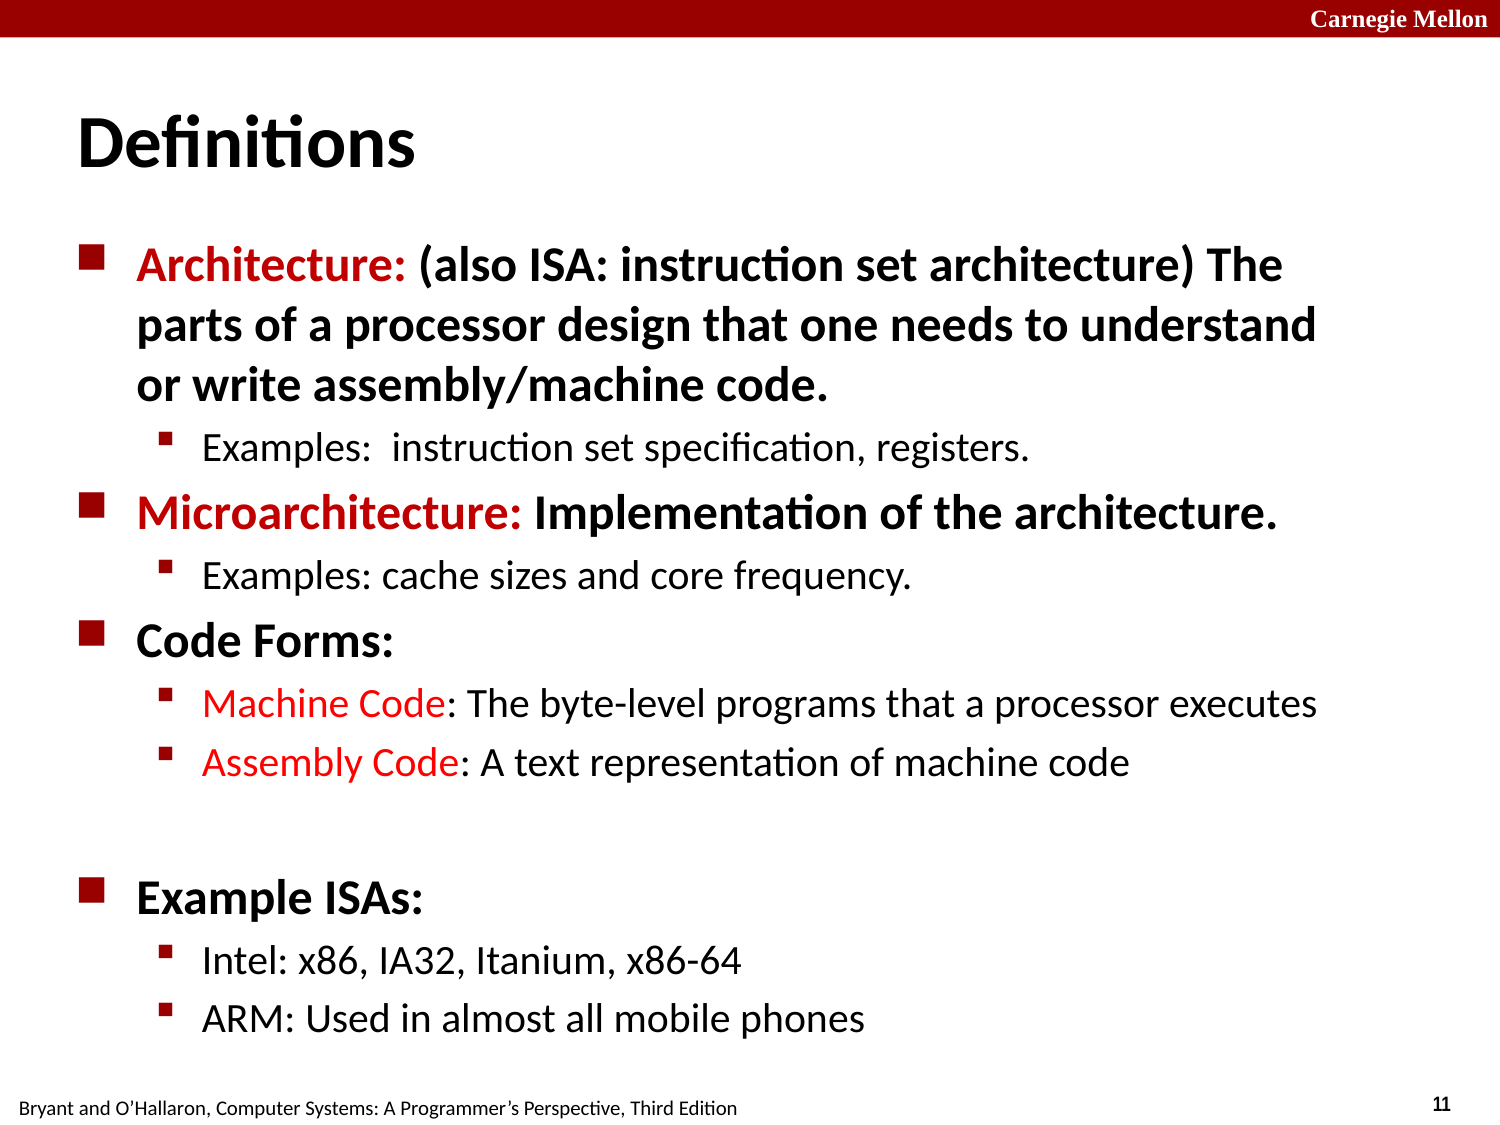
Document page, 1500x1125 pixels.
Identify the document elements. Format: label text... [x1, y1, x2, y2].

title Definitions [62, 74, 1308, 201]
list Architecture: (also ISA: instruction set architecture) The parts of a processor design that one needs to understand or write assembly/machine code. Examples: instruction set specification, registers. Microarchitecture: Implementation of the architecture. Examples: cache sizes and core frequency. Code Forms: Machine Code: The byte-level programs that a processor executes Assembly Code: A text representation of machine code Example ISAs: Intel: x86, IA32, Itanium, x86-64 ARM: Used in almost all mobile phones [64, 223, 1361, 1040]
